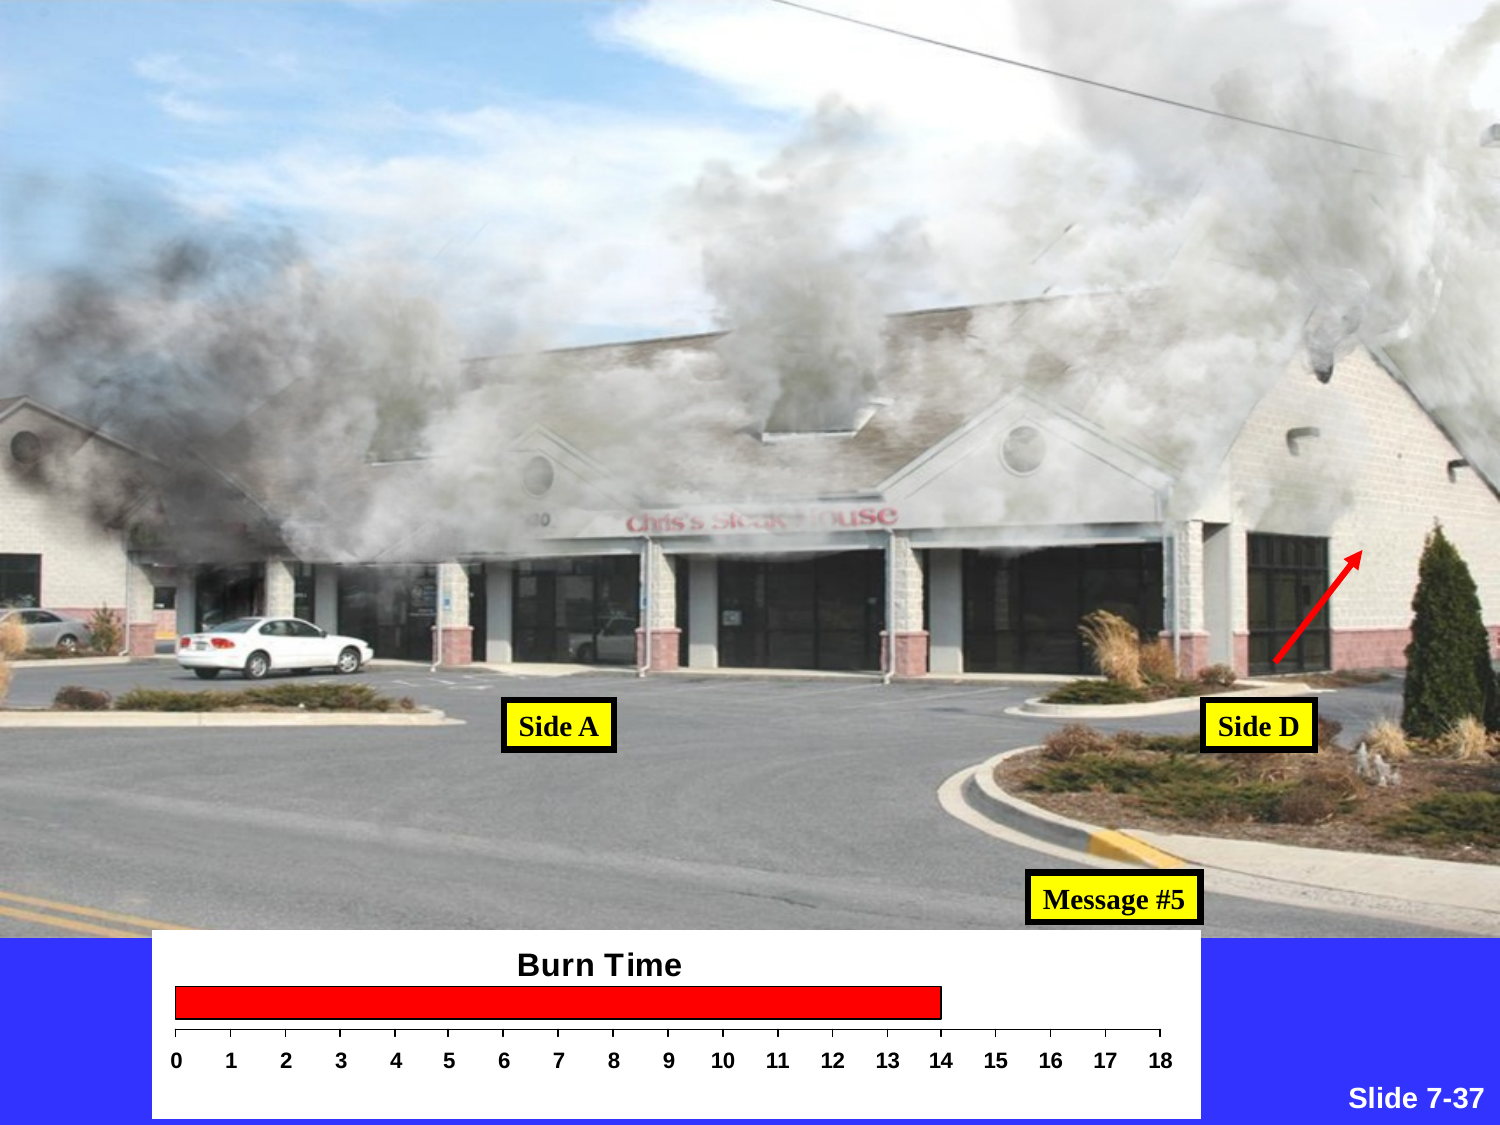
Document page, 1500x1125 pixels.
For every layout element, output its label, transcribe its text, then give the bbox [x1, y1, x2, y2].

picture [0, 0, 1500, 938]
slide_number Slide 7-322 [1202, 1071, 1500, 1125]
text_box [151, 929, 1202, 1119]
